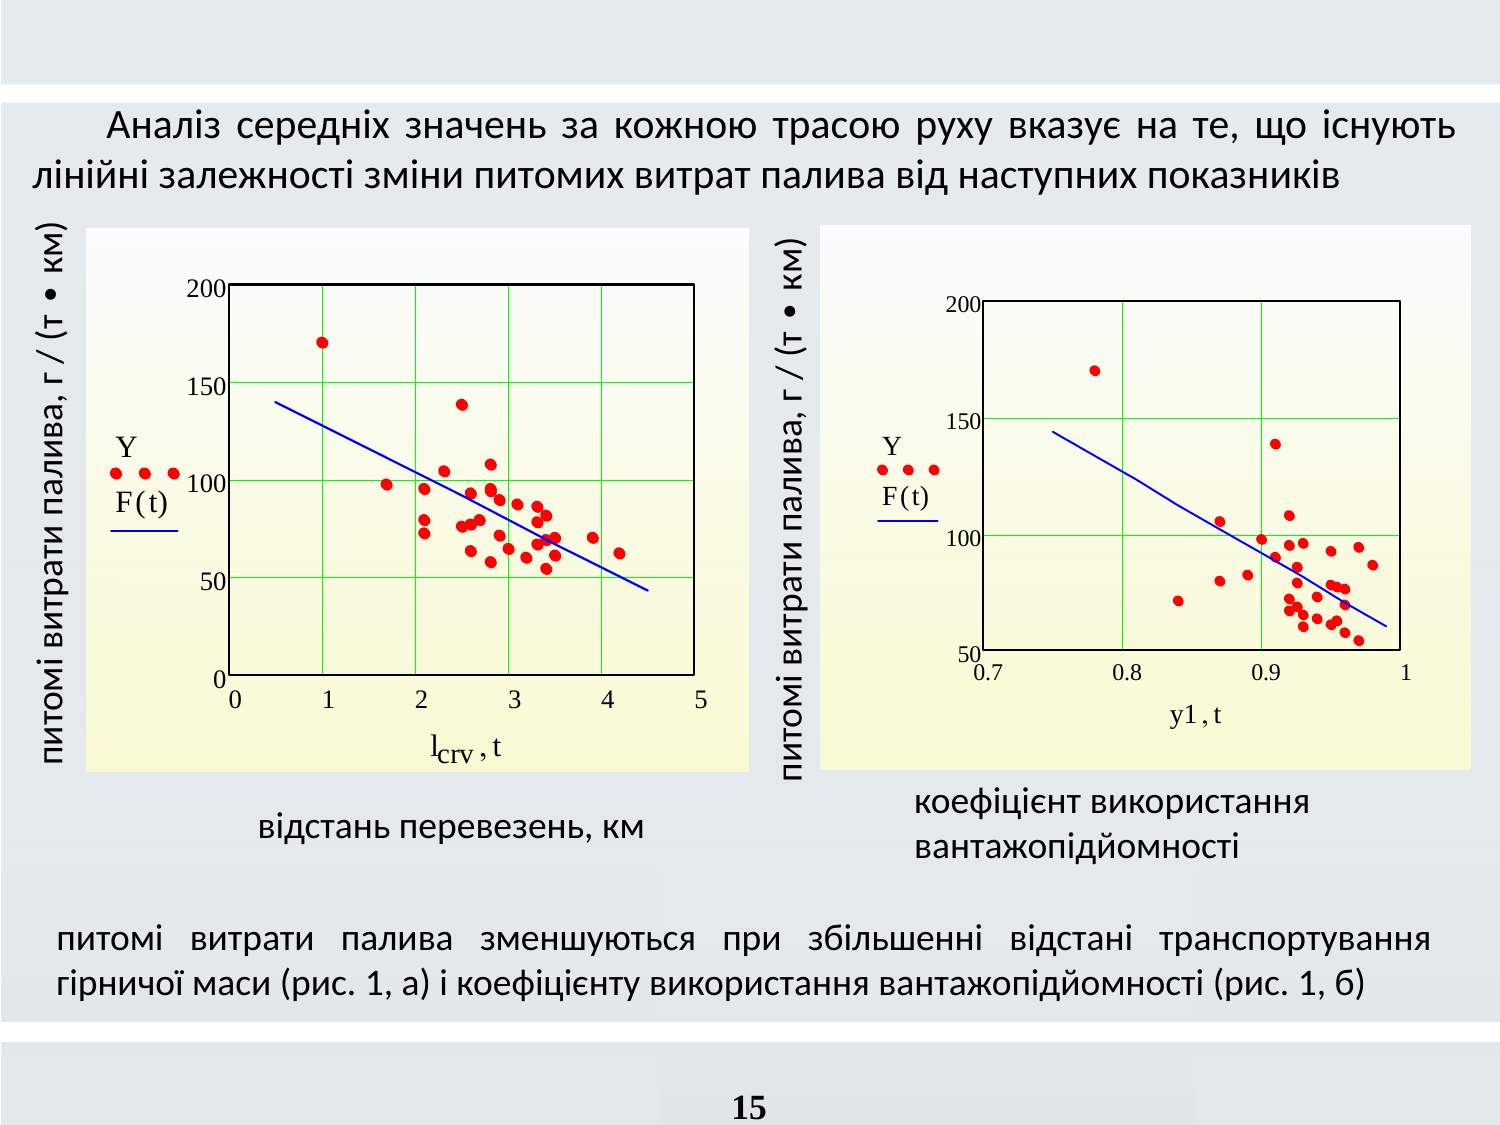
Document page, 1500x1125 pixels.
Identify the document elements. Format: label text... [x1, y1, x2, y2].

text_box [86, 239, 742, 784]
picture [0, 0, 1500, 1076]
text_box питомі витрати палива зменшуються при збільшенні відстані транспортування гірничої маси (рис. 1, а) і коефіцієнту використання вантажопідйомності (рис. 1, б) [41, 905, 1447, 1010]
text_box відстань перевезень, км [243, 793, 660, 854]
text_box 15 [0, 1076, 1500, 1125]
text_box питомі витрати палива, г / (т ∙ км) [17, 206, 78, 781]
chart [820, 225, 1471, 770]
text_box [855, 260, 1452, 742]
text_box Аналіз середніх значень за кожною трасою руху вказує на те, що існують лінійні залежності зміни питомих витрат палива від наступних показників [17, 89, 1471, 205]
text_box питомі витрати палива, г / (т ∙ км) [756, 222, 817, 797]
text_box коефіцієнт використання вантажопідйомності [899, 768, 1500, 874]
chart [86, 228, 749, 772]
